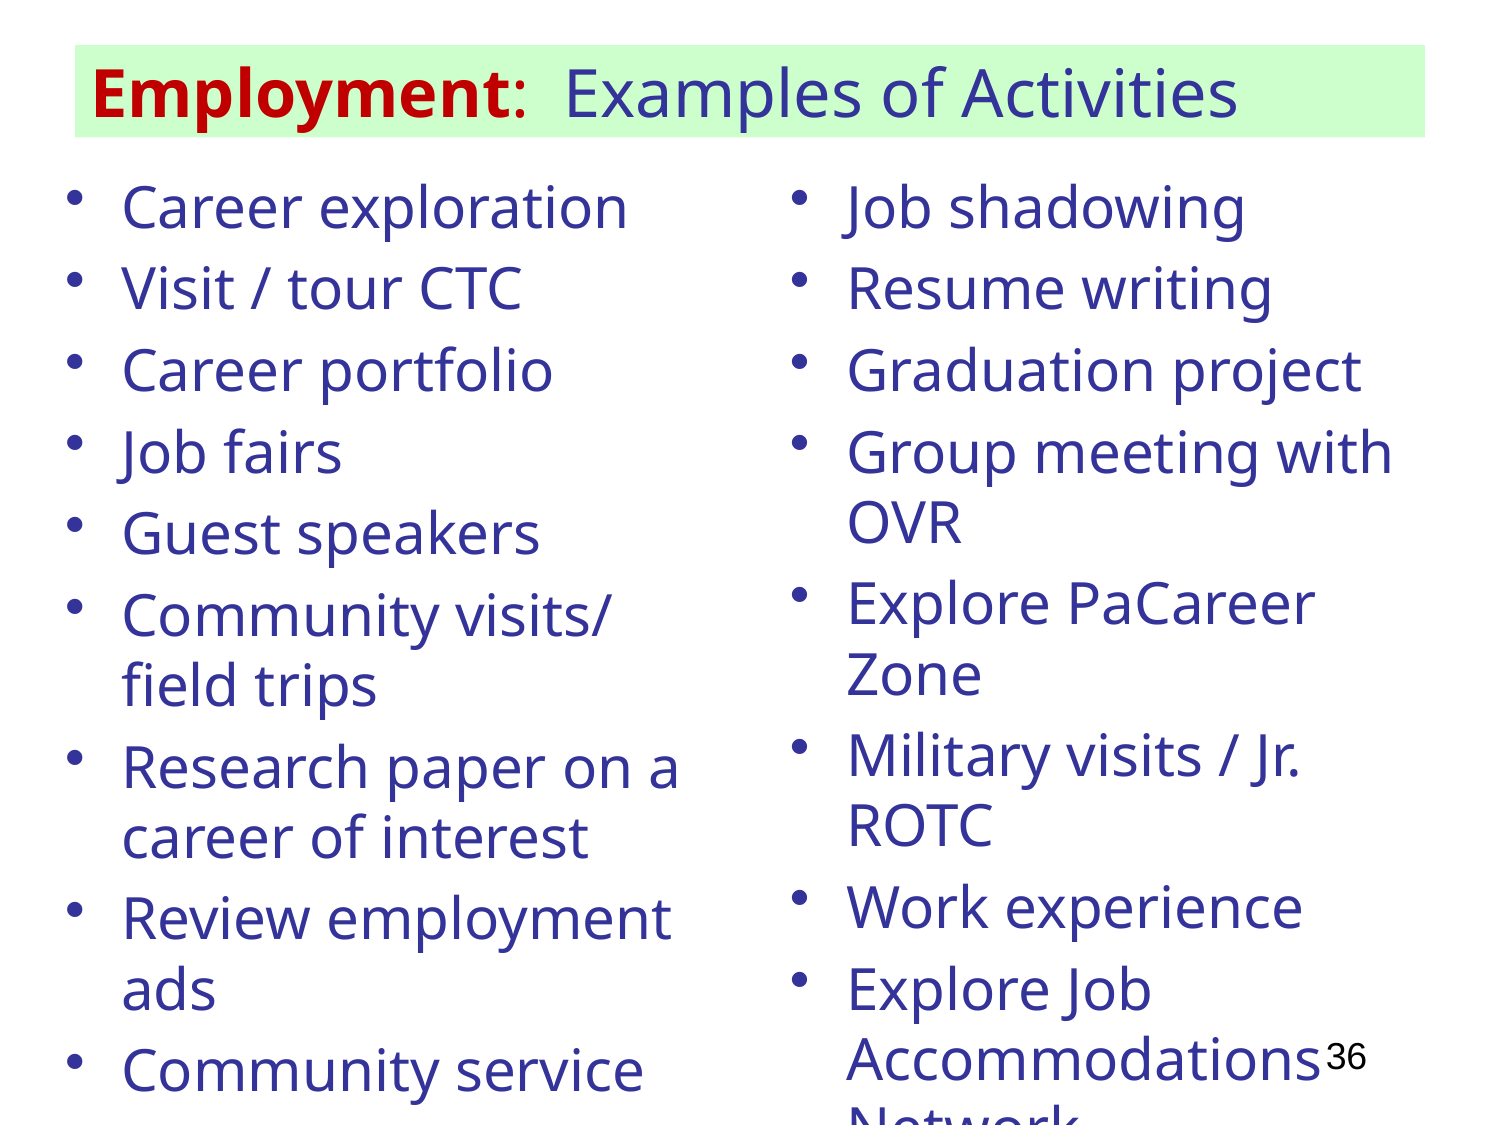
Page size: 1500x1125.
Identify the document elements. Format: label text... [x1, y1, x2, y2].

list Job shadowing Resume writing Graduation project Group meeting with OVR Explore PaCareer Zone Military visits / Jr. ROTC Work experience Explore Job Accommodations Network [774, 162, 1438, 1063]
list Career exploration Visit / tour CTC Career portfolio Job fairs Guest speakers Community visits/ field trips Research paper on a career of interest Review employment ads Community service [50, 162, 738, 1086]
title Employment: Examples of Activities [75, 45, 1425, 138]
text_box 36 [1311, 1024, 1500, 1085]
